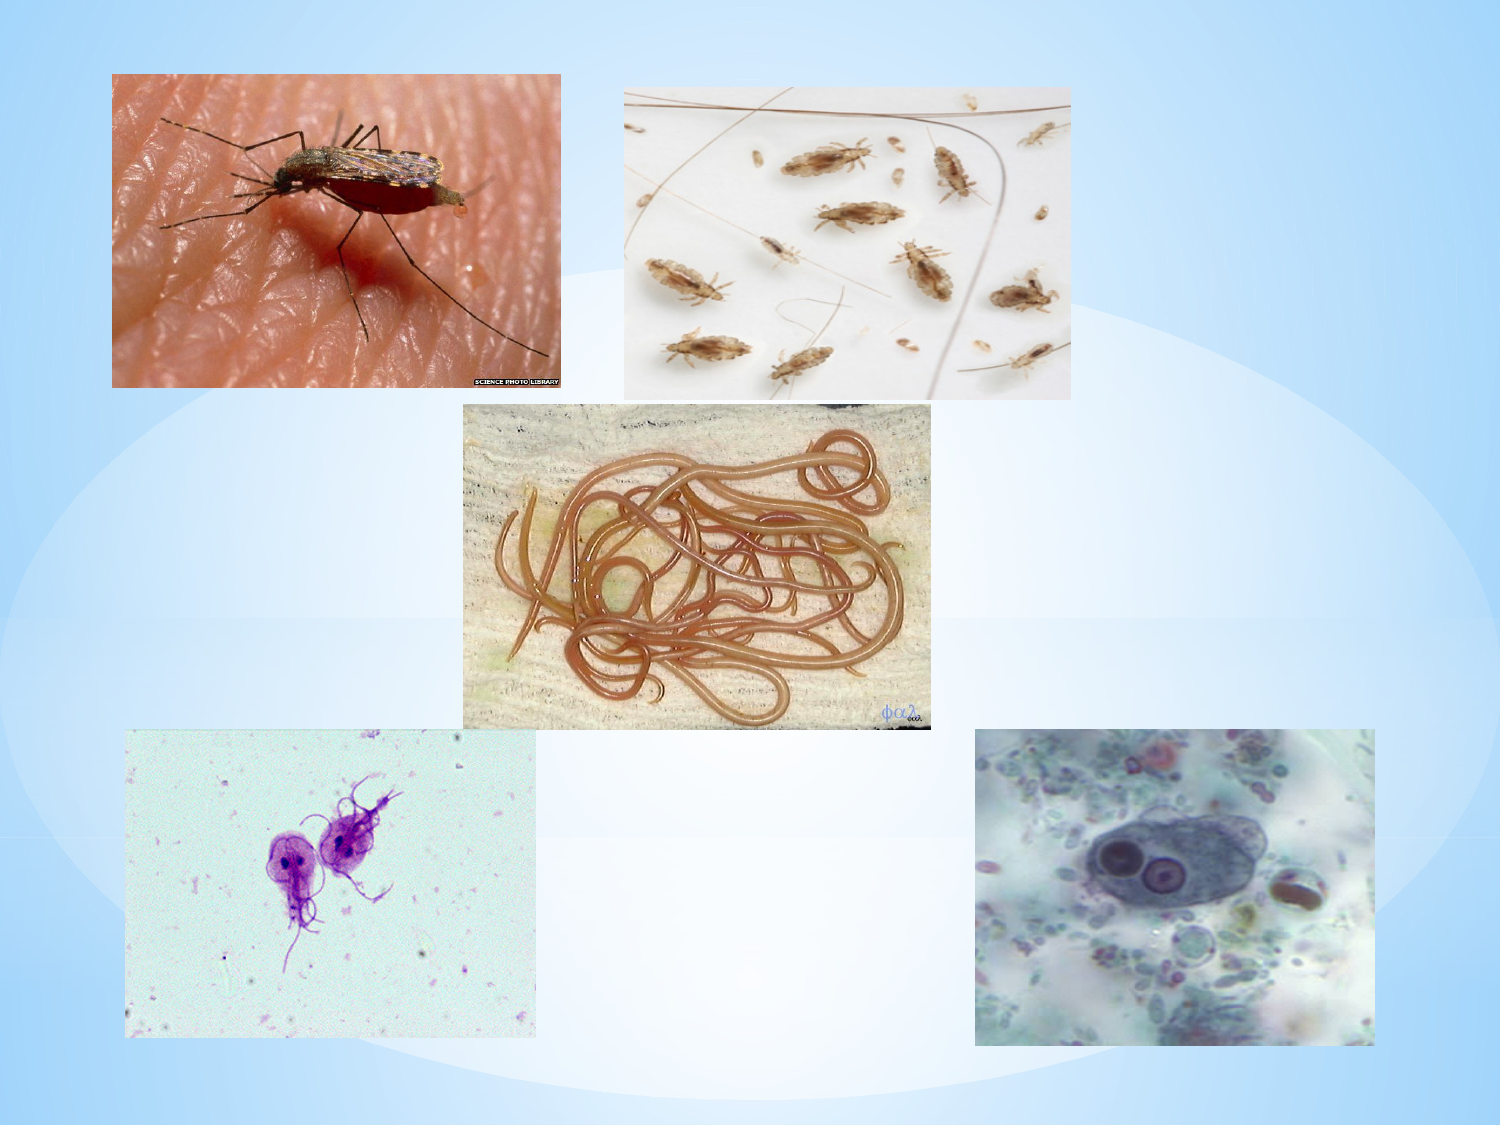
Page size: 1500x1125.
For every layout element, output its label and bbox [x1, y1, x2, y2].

list [112, 74, 561, 388]
picture [974, 729, 1376, 1047]
picture [624, 87, 1071, 401]
picture [125, 404, 931, 1038]
